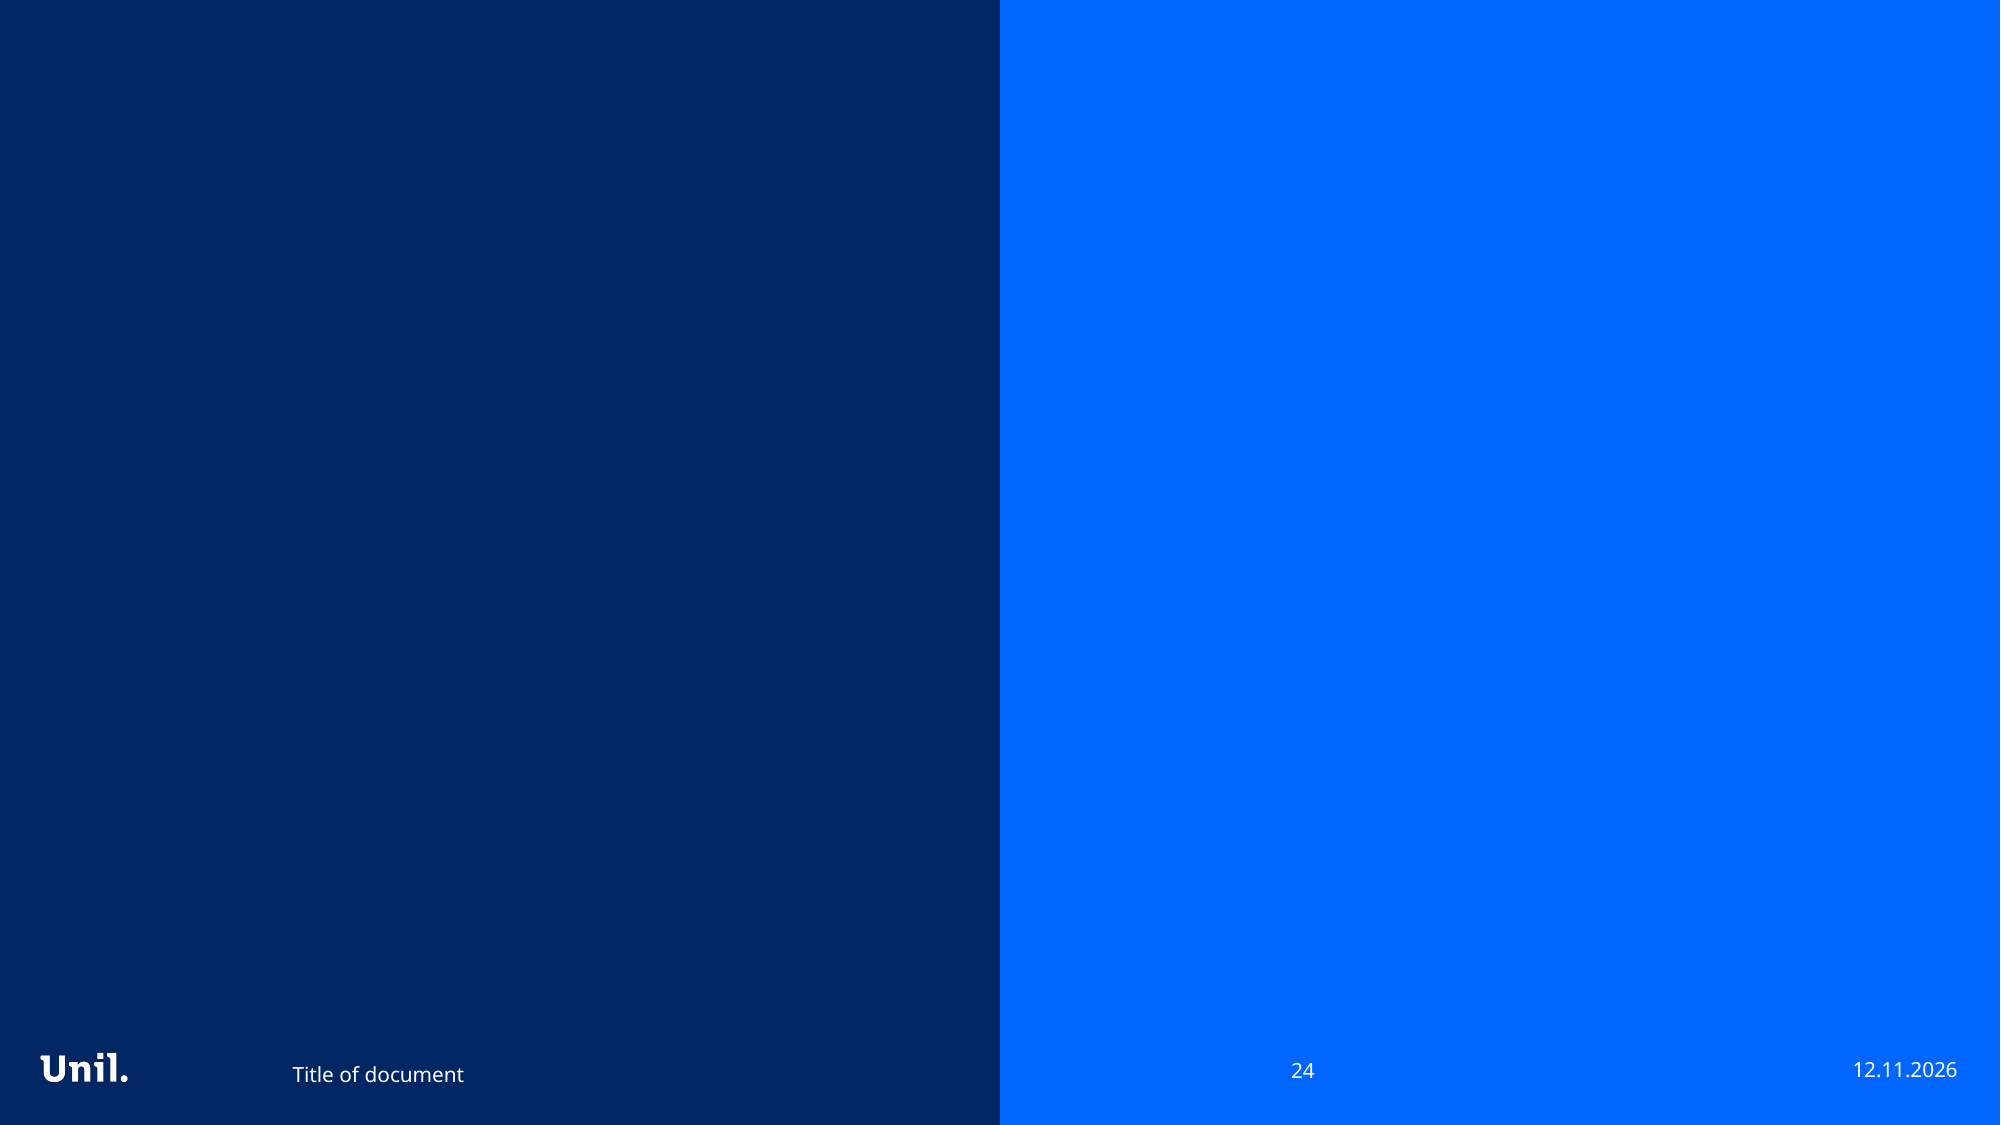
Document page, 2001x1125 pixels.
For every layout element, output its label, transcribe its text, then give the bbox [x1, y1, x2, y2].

footer Title of document [292, 1011, 1048, 1087]
picture [27, 1042, 141, 1095]
slide_number 24 [1250, 1037, 1355, 1086]
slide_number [1789, 1026, 1958, 1086]
